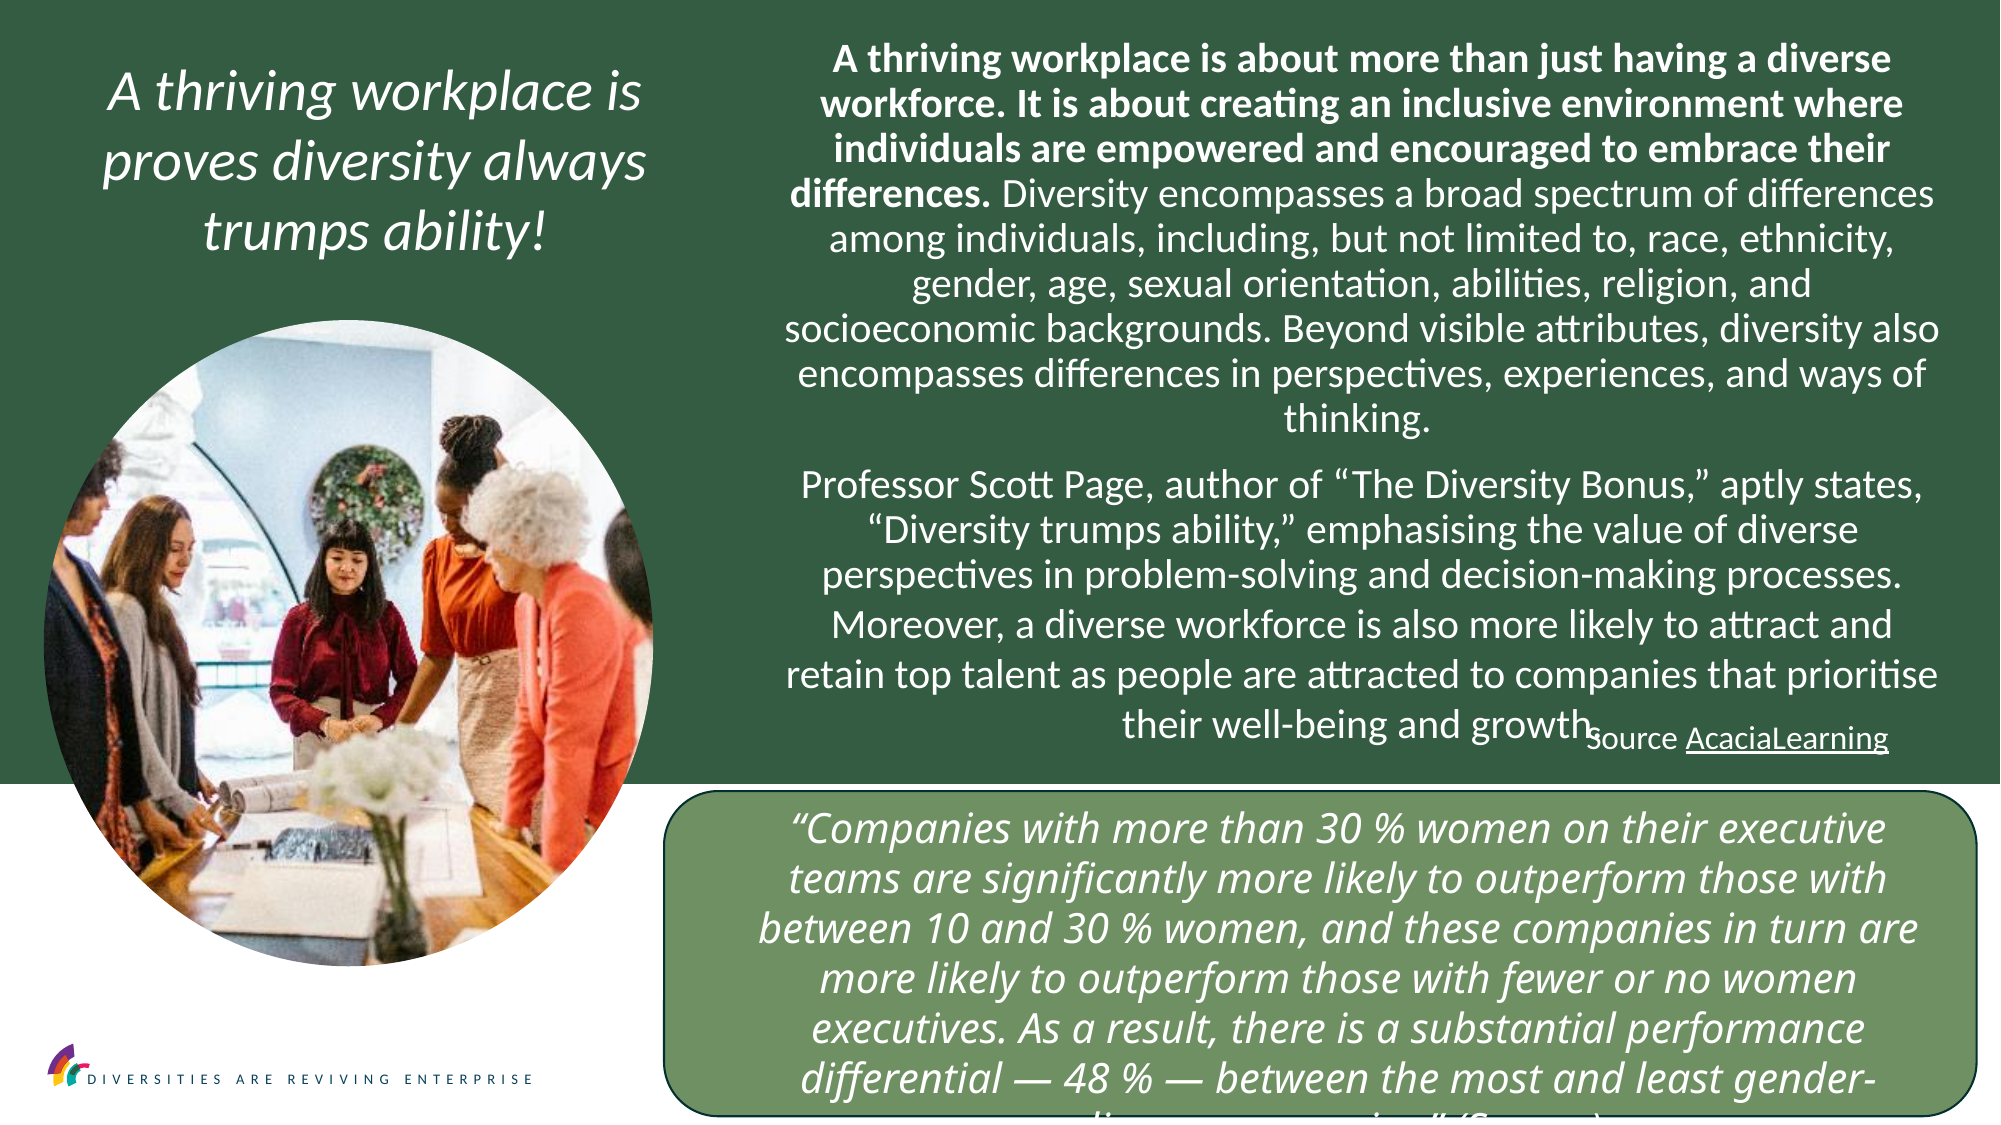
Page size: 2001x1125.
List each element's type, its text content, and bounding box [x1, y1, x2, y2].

text_box [1947, 795, 1978, 1112]
list A thriving workplace is about more than just having a diverse workforce. It is about creating an inclusive environment where individuals are empowered and encouraged to embrace their differences. Diversity encompasses a broad spectrum of differences among individuals, including, but not limited to, race, ethnicity, gender, age, sexual orientation, abilities, religion, and socioeconomic backgrounds. Beyond visible attributes, diversity also encompasses differences in perspectives, experiences, and ways of thinking. Professor Scott Page, author of “The Diversity Bonus,” aptly states, “Diversity trumps ability,” emphasising the value of diverse perspectives in problem-solving and decision-making processes. Moreover, a diverse workforce is also more likely to attract and retain top talent as people are attracted to companies that prioritise their well-being and growth. [768, 314, 1957, 470]
text_box “Companies with more than 30 % women on their executive teams are significantly more likely to outperform those with between 10 and 30 % women, and these companies in turn are more likely to outperform those with fewer or no women executives. As a result, there is a substantial performance differential — 48 % — between the most and least gender-diverse companies.” (Source) [730, 794, 1947, 1125]
text_box A thriving workplace is proves diversity always trumps ability! [43, 45, 707, 270]
text_box [662, 790, 1943, 1118]
picture [43, 320, 654, 967]
list Source AcaciaLearning [1323, 713, 2000, 779]
